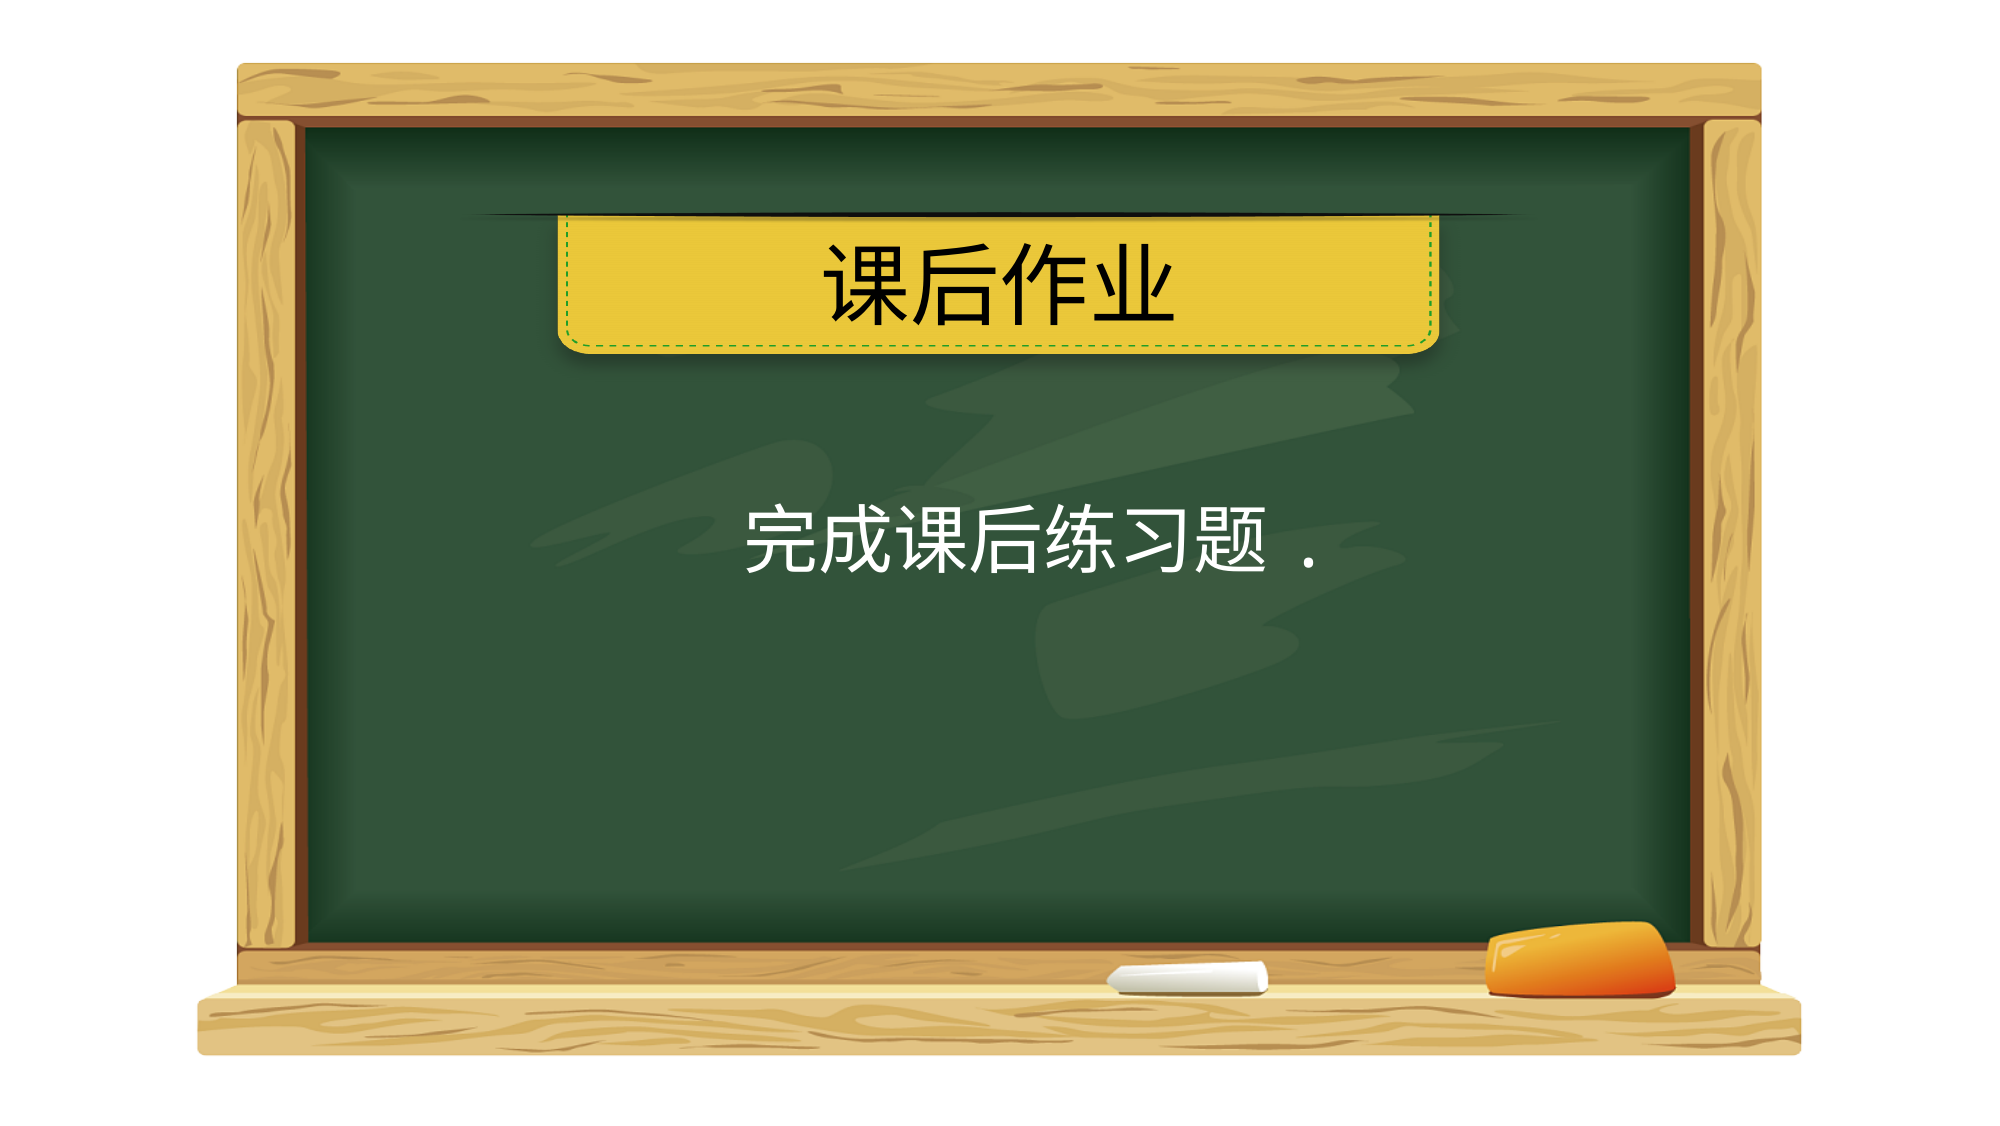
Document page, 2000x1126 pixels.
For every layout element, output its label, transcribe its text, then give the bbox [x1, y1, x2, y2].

text_box 完成课后练习题. [383, 437, 1693, 593]
picture [123, 53, 1876, 1082]
